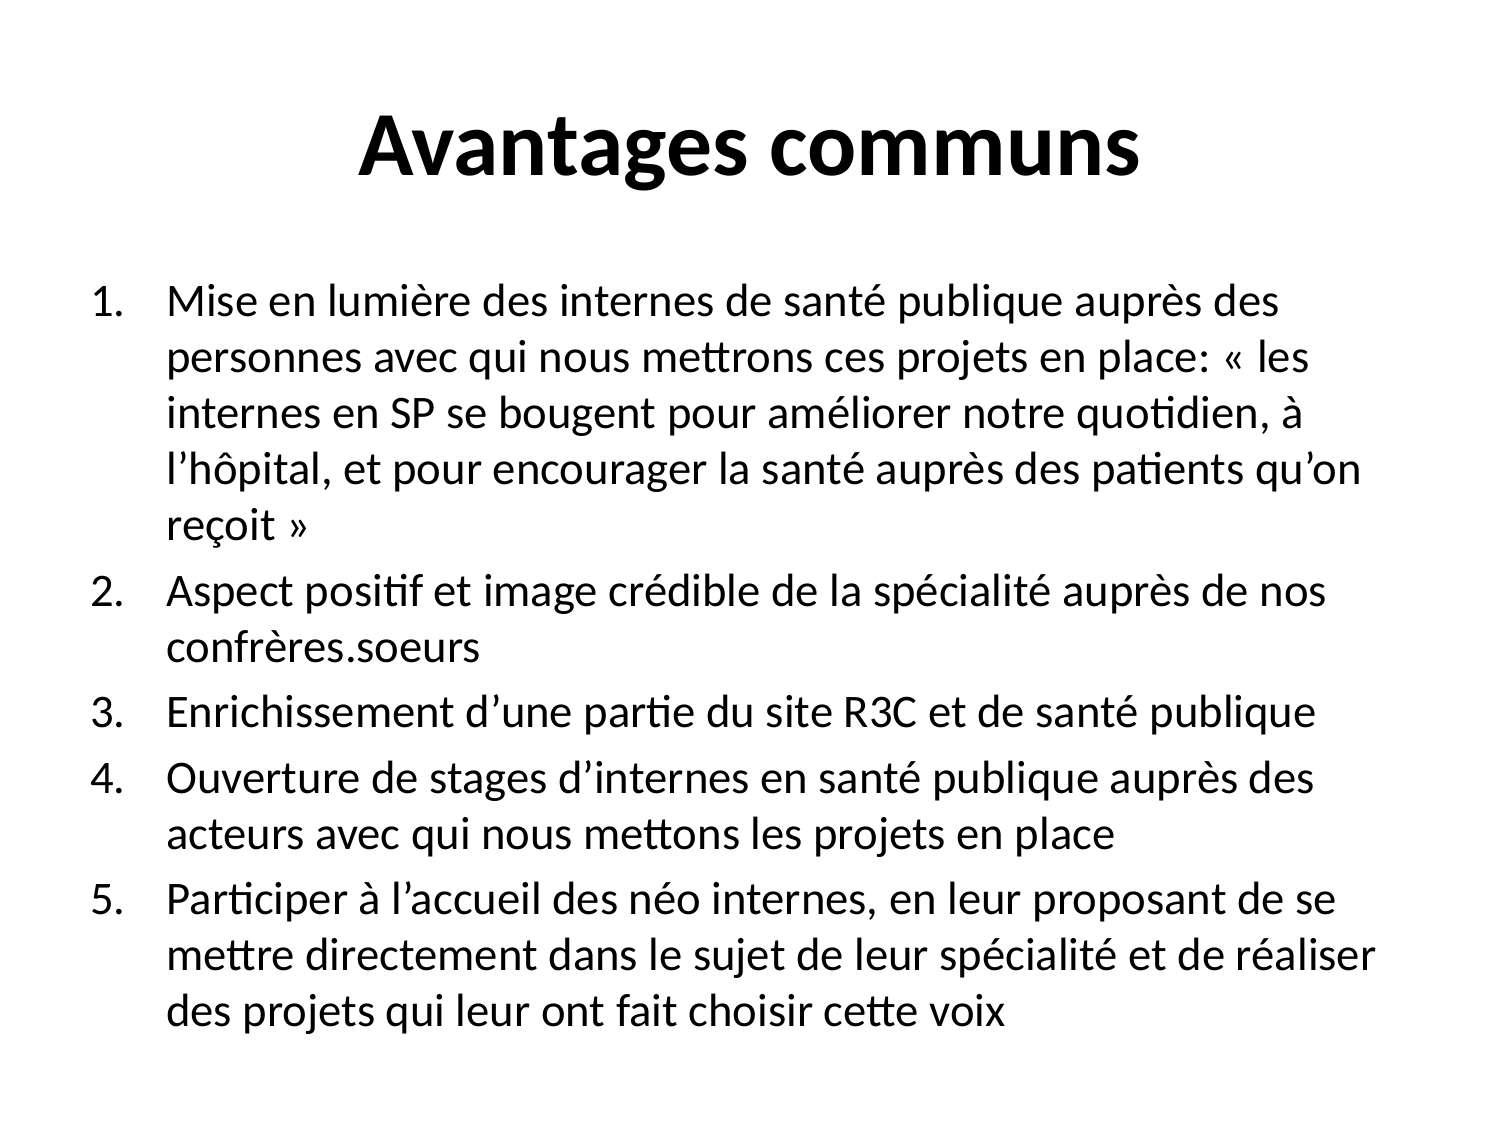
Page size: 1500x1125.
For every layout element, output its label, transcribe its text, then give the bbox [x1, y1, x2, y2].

title Avantages communs [75, 45, 1425, 233]
list Mise en lumière des internes de santé publique auprès des personnes avec qui nous mettrons ces projets en place: « les internes en SP se bougent pour améliorer notre quotidien, à l’hôpital, et pour encourager la santé auprès des patients qu’on reçoit » Aspect positif et image crédible de la spécialité auprès de nos confrères.soeurs Enrichissement d’une partie du site R3C et de santé publique Ouverture de stages d’internes en santé publique auprès des acteurs avec qui nous mettons les projets en place Participer à l’accueil des néo internes, en leur proposant de se mettre directement dans le sujet de leur spécialité et de réaliser des projets qui leur ont fait choisir cette voix [75, 262, 1453, 1053]
